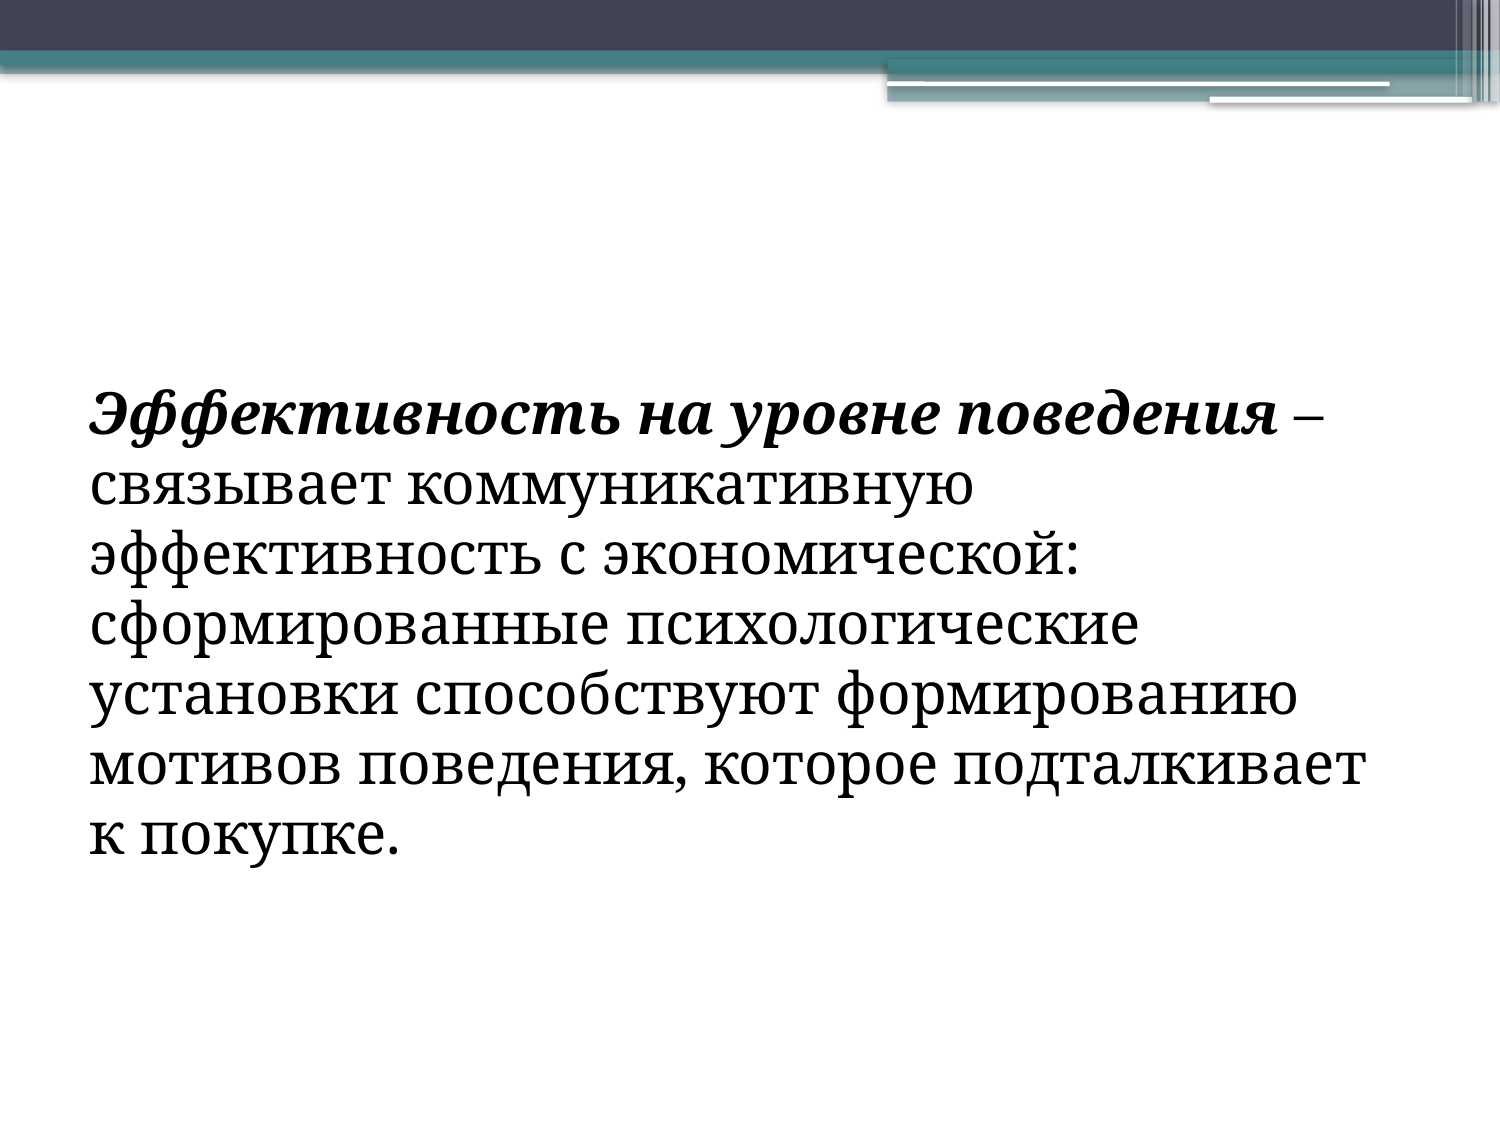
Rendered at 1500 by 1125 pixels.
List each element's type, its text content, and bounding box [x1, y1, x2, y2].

list Эффективность на уровне поведения – связывает коммуникативную эффективность с экономической: сформированные психологические установки способствуют формированию мотивов поведения, которое подталкивает к покупке. [75, 368, 1425, 1079]
